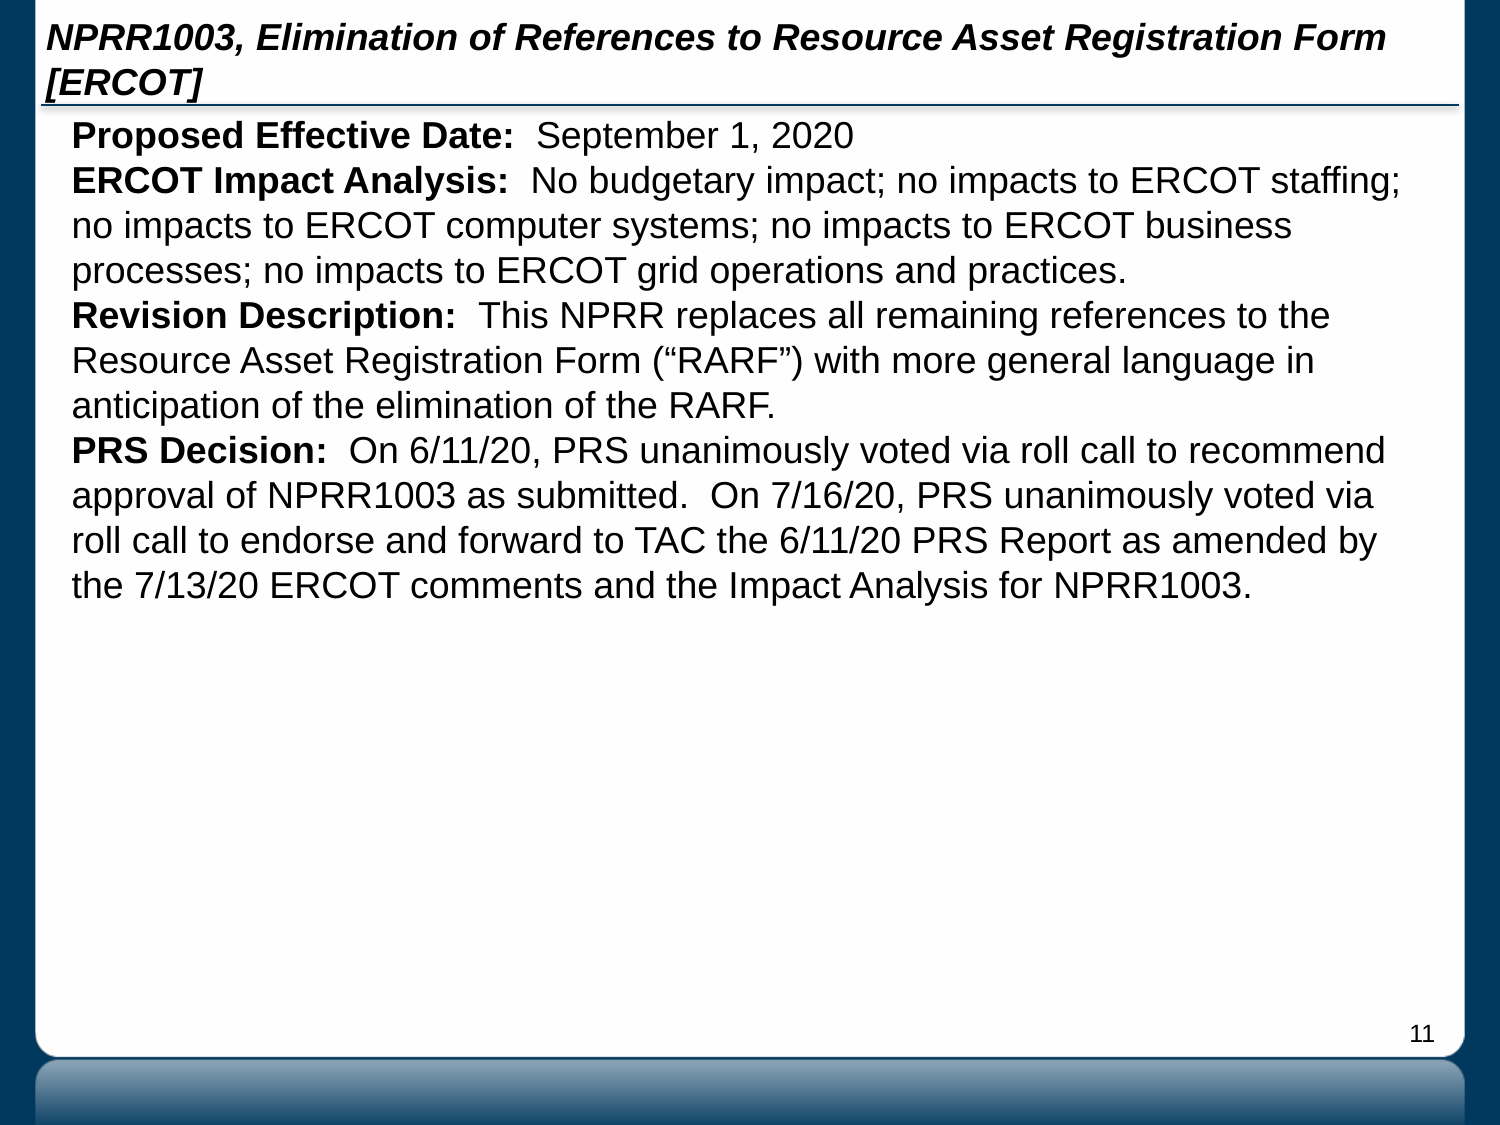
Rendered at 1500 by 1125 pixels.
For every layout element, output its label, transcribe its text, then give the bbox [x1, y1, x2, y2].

picture [35, 0, 1465, 1125]
title NPRR1003, Elimination of References to Resource Asset Registration Form [ERCOT] [31, 20, 1464, 97]
text_box Proposed Effective Date: September 1, 2020 ERCOT Impact Analysis: No budgetary impact; no impacts to ERCOT staffing; no impacts to ERCOT computer systems; no impacts to ERCOT business processes; no impacts to ERCOT grid operations and practices. Revision Description: This NPRR replaces all remaining references to the Resource Asset Registration Form (“RARF”) with more general language in anticipation of the elimination of the RARF. PRS Decision: On 6/11/20, PRS unanimously voted via roll call to recommend approval of NPRR1003 as submitted. On 7/16/20, PRS unanimously voted via roll call to endorse and forward to TAC the 6/11/20 PRS Report as amended by the 7/13/20 ERCOT comments and the Impact Analysis for NPRR1003. [56, 103, 1448, 614]
